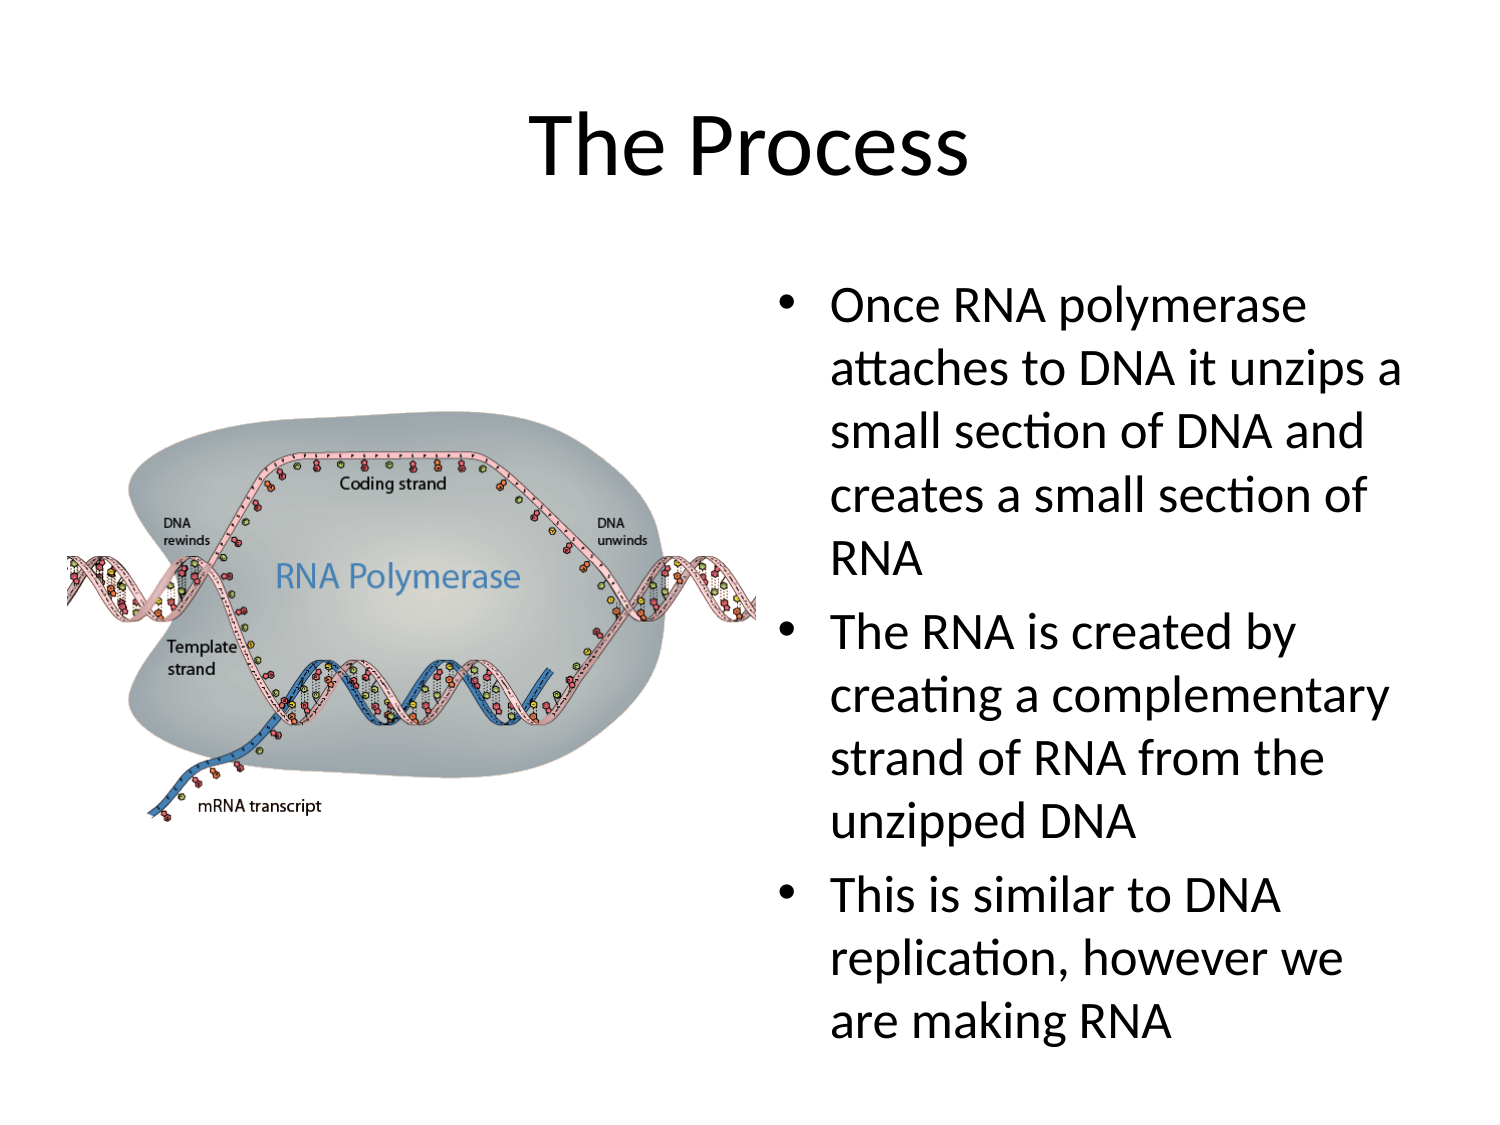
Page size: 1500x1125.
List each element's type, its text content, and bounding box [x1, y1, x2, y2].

picture [62, 399, 764, 827]
title The Process [75, 45, 1425, 233]
list Once RNA polymerase attaches to DNA it unzips a small section of DNA and creates a small section of RNA The RNA is created by creating a complementary strand of RNA from the unzipped DNA This is similar to DNA replication, however we are making RNA [762, 262, 1425, 1063]
